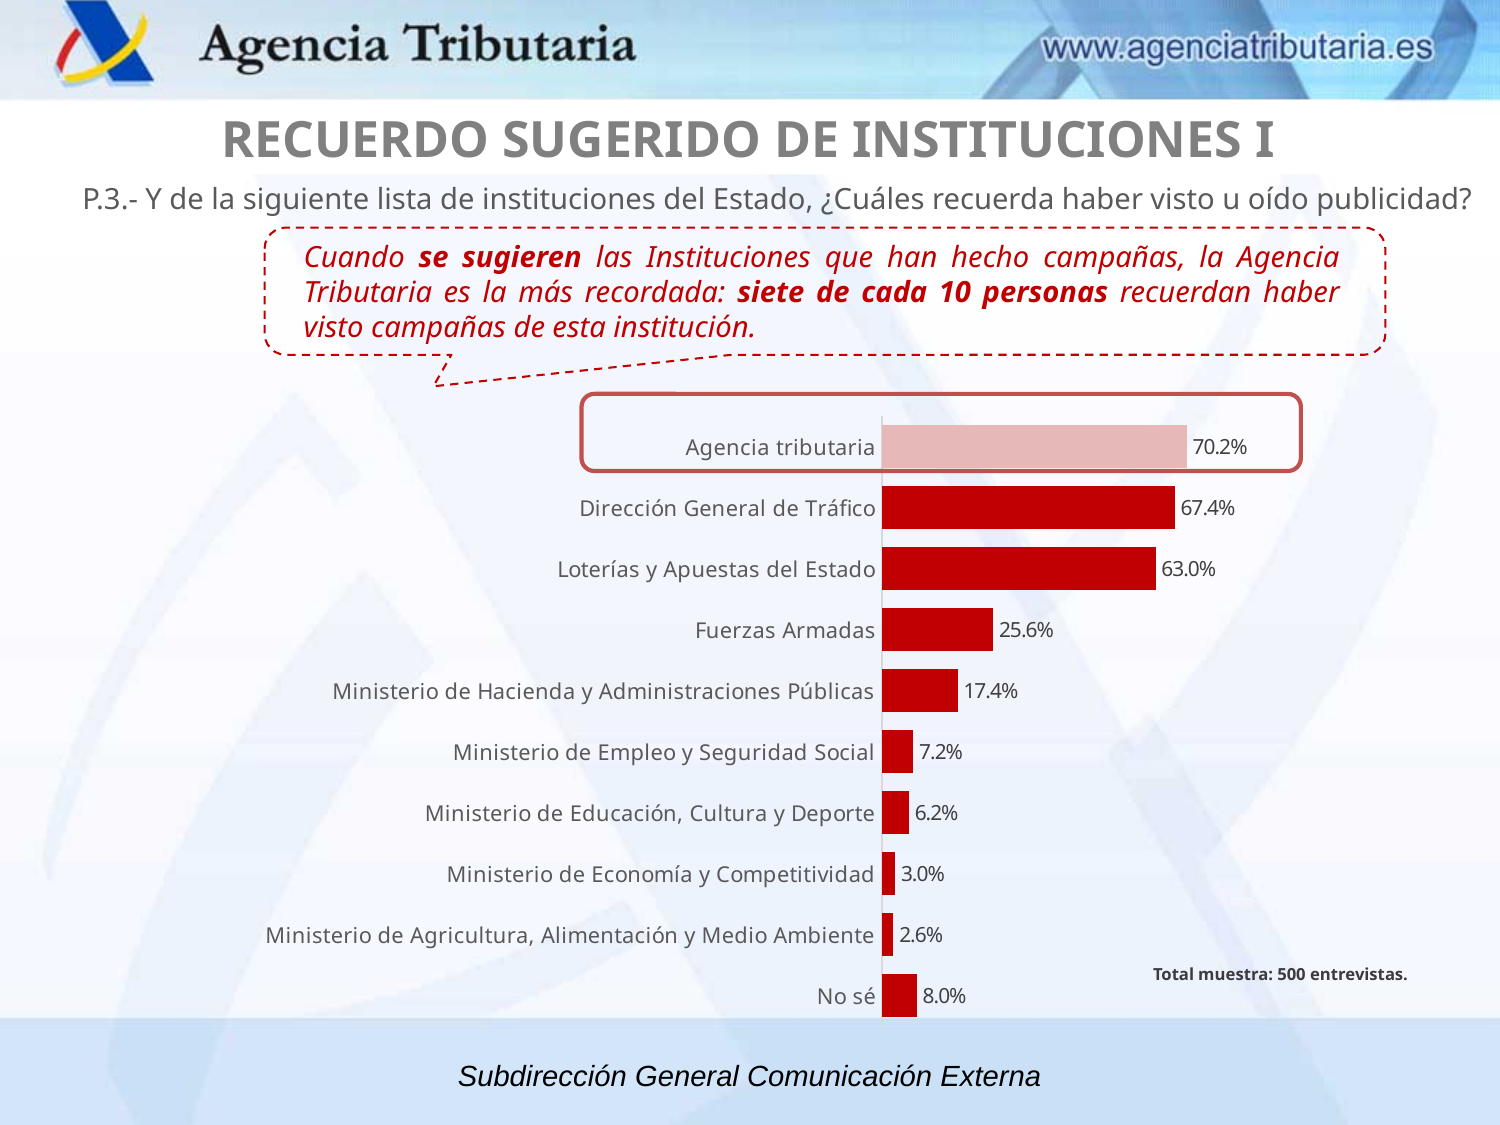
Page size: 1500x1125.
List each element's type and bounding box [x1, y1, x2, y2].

picture [0, 0, 1500, 1125]
chart [70, 396, 1251, 1046]
